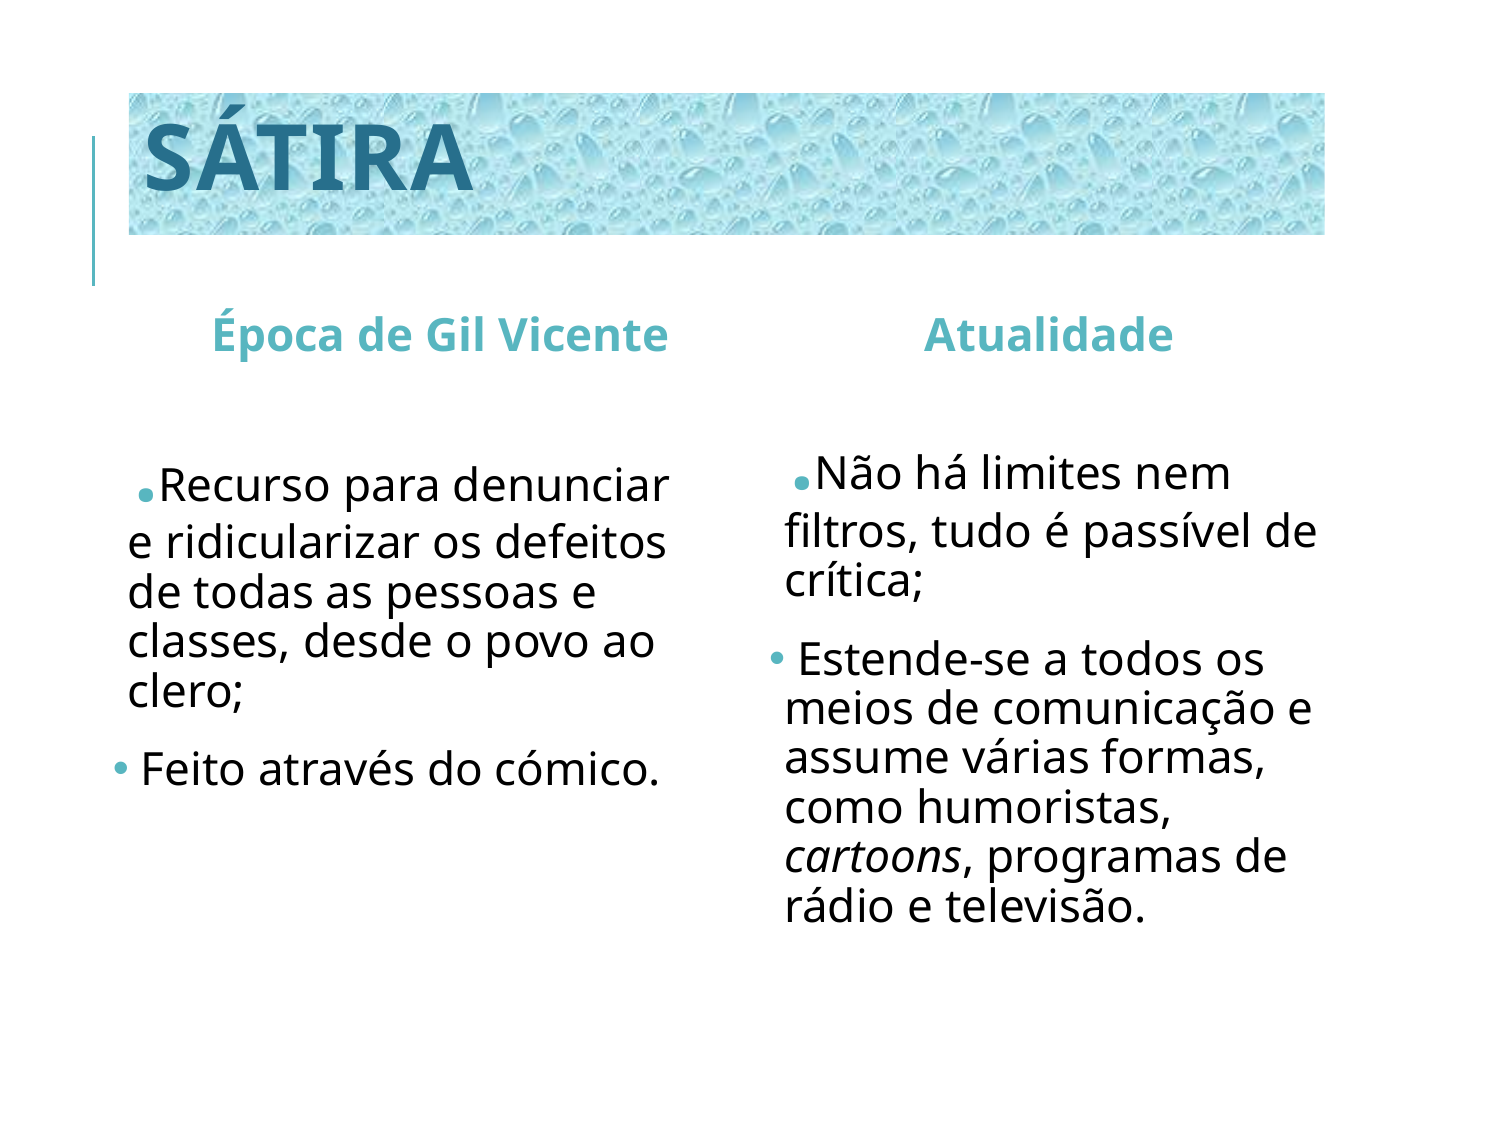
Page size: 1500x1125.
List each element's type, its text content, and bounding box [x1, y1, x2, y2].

text_box Época de Gil Vicente [140, 304, 726, 387]
list .Não há limites nem filtros, tudo é passível de crítica; Estende-se a todos os meios de comunicação e assume várias formas, como humoristas, cartoons, programas de rádio e televisão. [761, 410, 1347, 1071]
text_box Atualidade [749, 304, 1335, 440]
list .Recurso para denunciar e ridicularizar os defeitos de todas as pessoas e classes, desde o povo ao clero; Feito através do cómico. [105, 421, 691, 1082]
title SÁTIRA [128, 93, 1325, 235]
